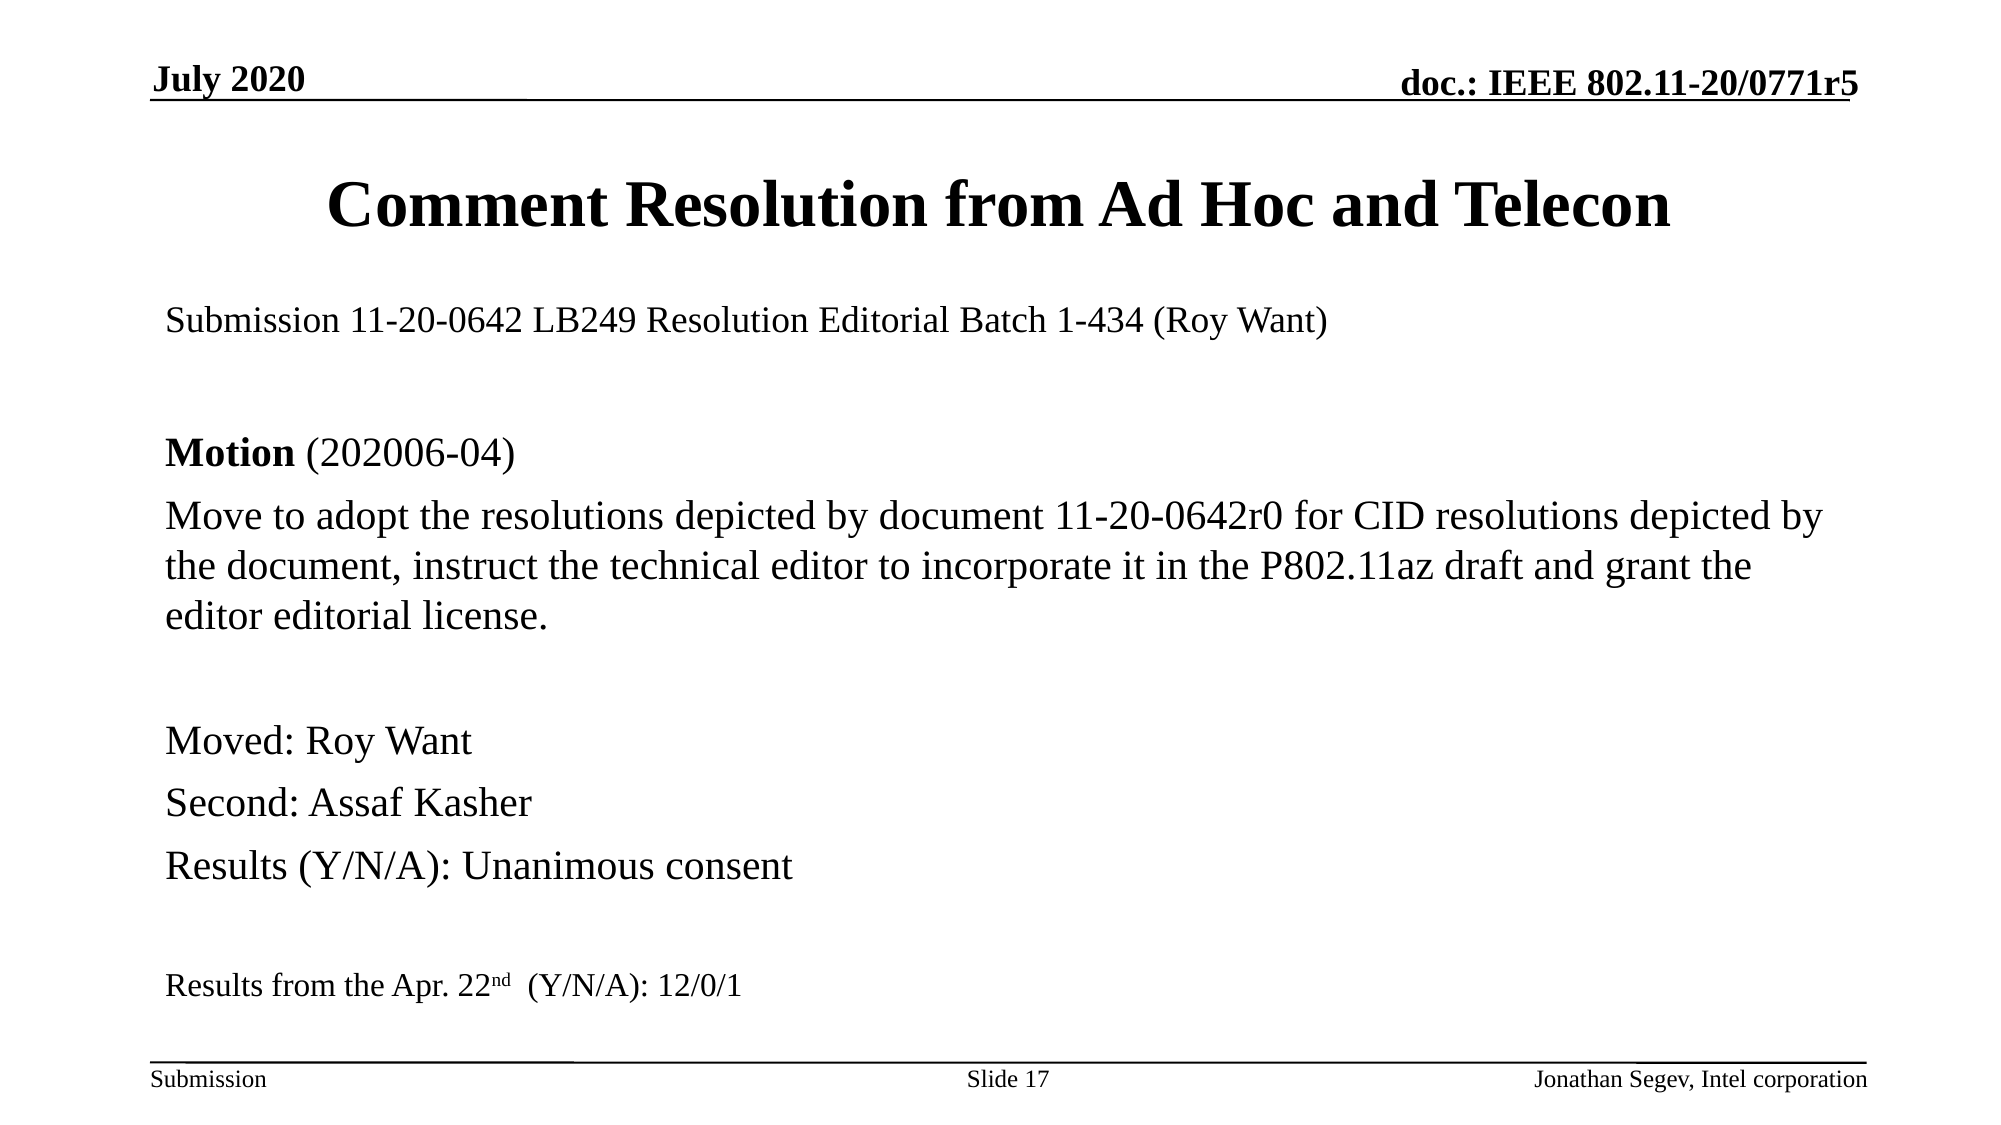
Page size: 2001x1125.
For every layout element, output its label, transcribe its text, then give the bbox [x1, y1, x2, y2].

list Submission 11-20-0642 LB249 Resolution Editorial Batch 1-434 (Roy Want) Motion (202006-04) Move to adopt the resolutions depicted by document 11-20-0642r0 for CID resolutions depicted by the document, instruct the technical editor to incorporate it in the P802.11az draft and grant the editor editorial license. Moved: Roy Want Second: Assaf Kasher Results (Y/N/A): Unanimous consent Results from the Apr. 22nd (Y/N/A): 12/0/1 [149, 286, 1850, 1000]
slide_number Slide 17 [950, 1061, 1067, 1123]
footer Jonathan Segev, Intel corporation [1171, 1061, 1869, 1093]
title Comment Resolution from Ad Hoc and Telecon [149, 112, 1850, 286]
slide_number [152, 54, 563, 100]
